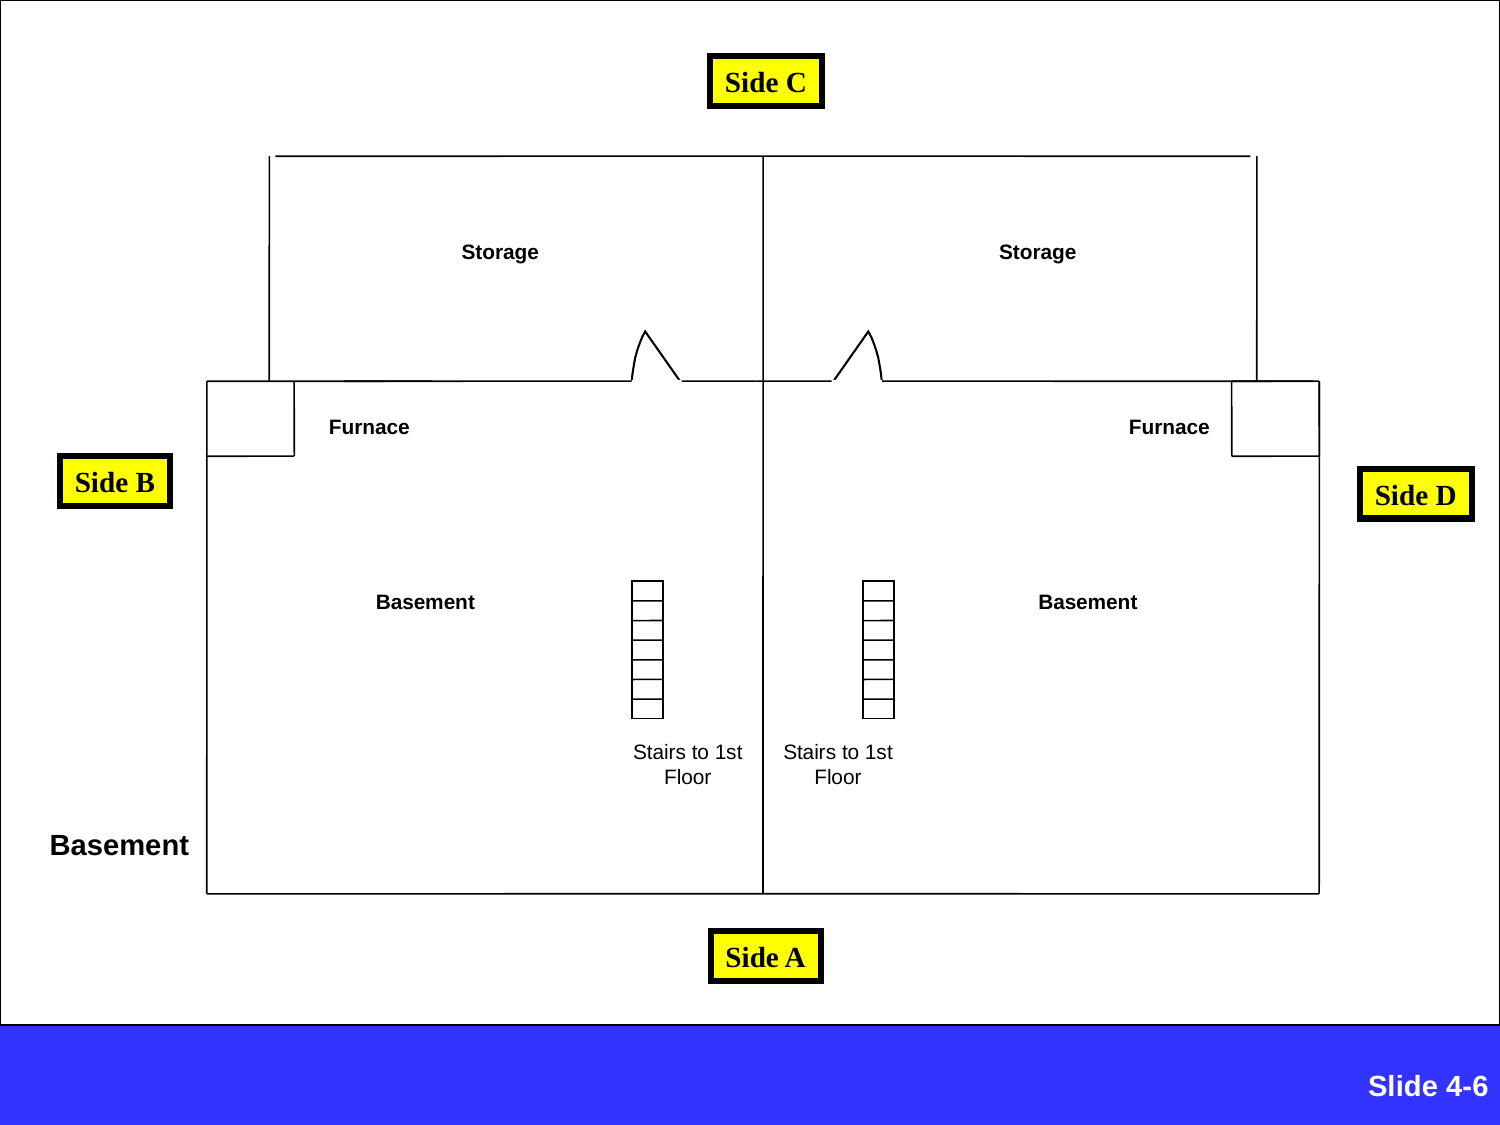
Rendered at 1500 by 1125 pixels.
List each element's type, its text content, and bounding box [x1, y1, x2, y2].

text_box [0, 0, 1500, 1025]
slide_number Slide 4-70 [1153, 1059, 1500, 1125]
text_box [6, 56, 1476, 988]
